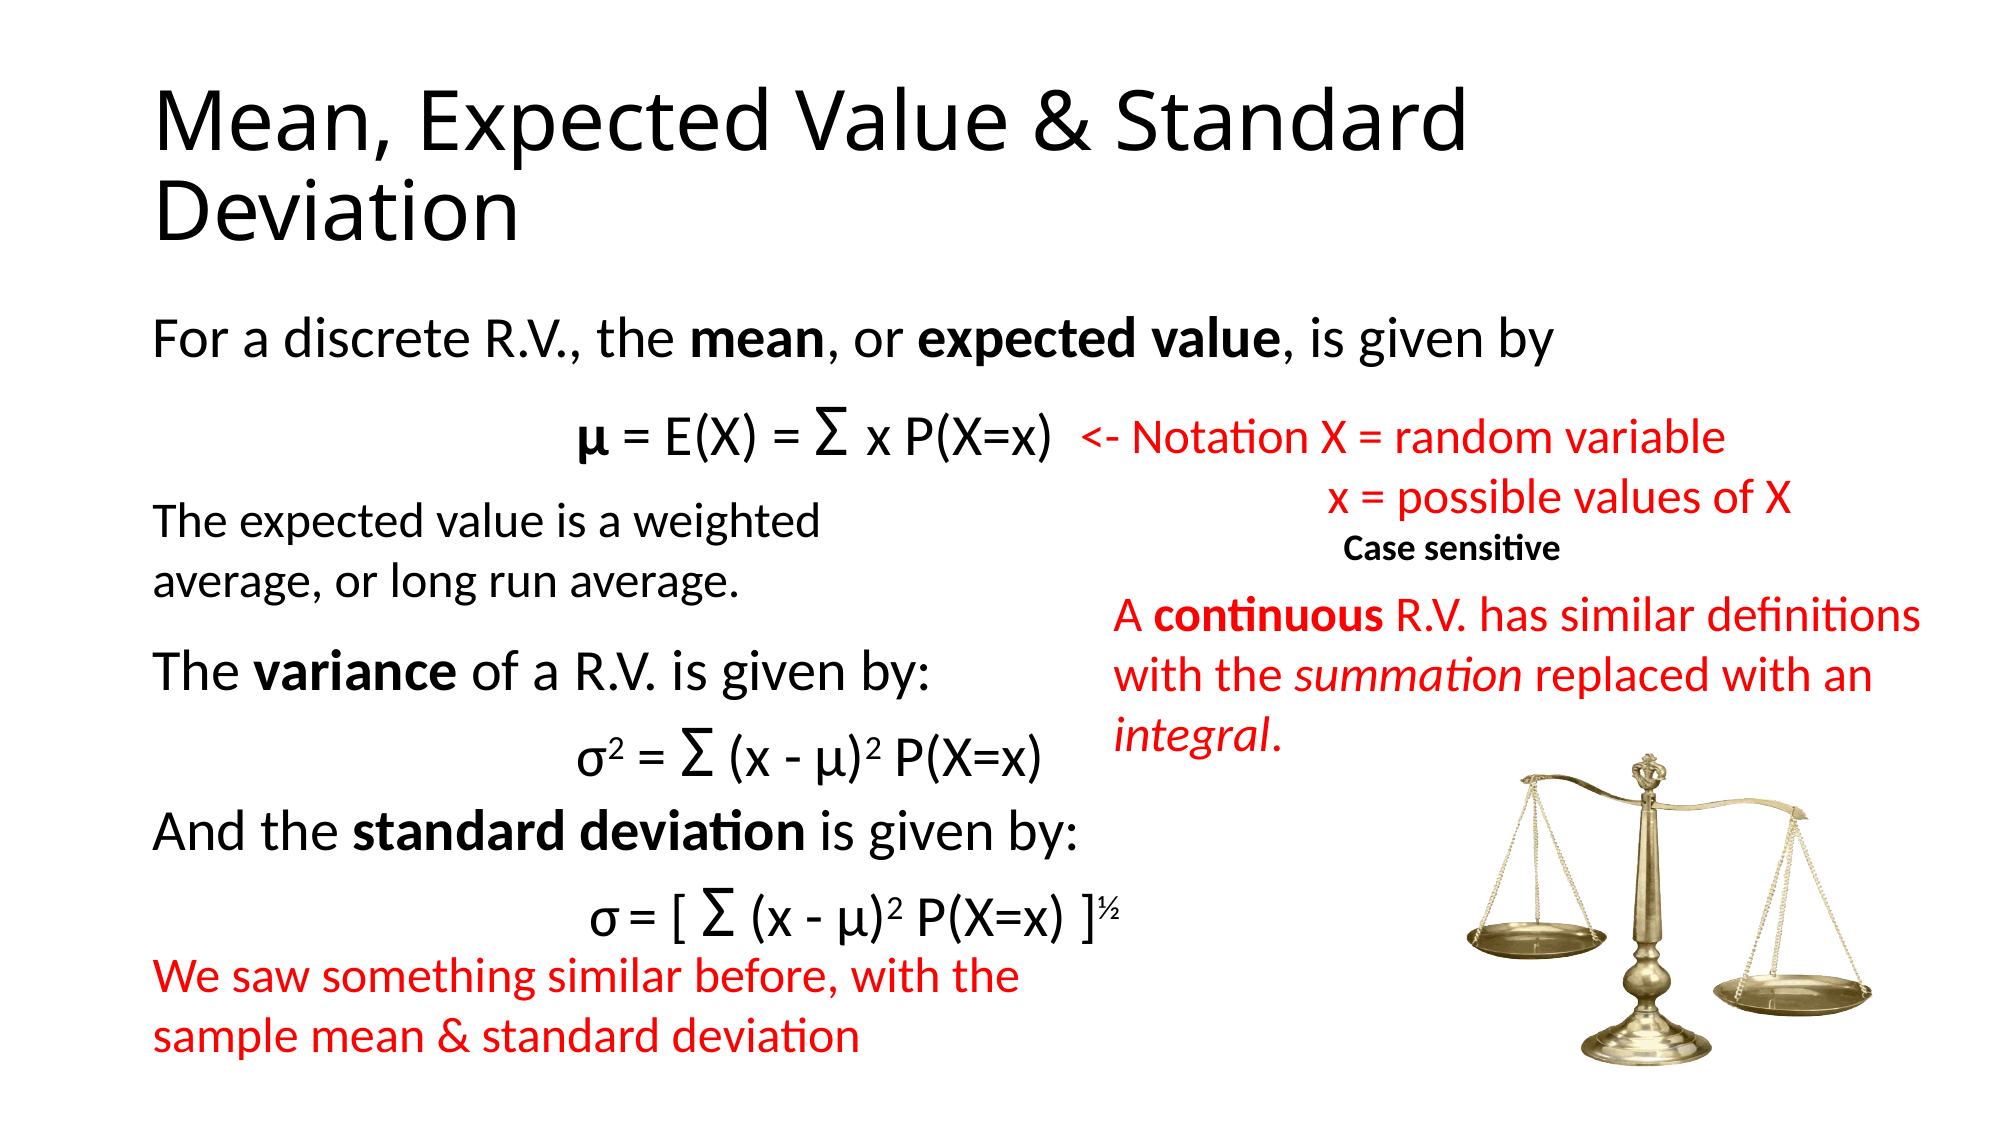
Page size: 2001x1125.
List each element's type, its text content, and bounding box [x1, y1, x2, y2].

title Mean, Expected Value & Standard Deviation [137, 59, 1863, 278]
text_box <- Notation X = random variable x = possible values of X Case sensitive [1065, 395, 1892, 576]
text_box The expected value is a weighted average, or long run average. [137, 479, 996, 615]
text_box A continuous R.V. has similar definitions with the summation replaced with an integral. [1098, 573, 1957, 769]
text_box We saw something similar before, with the sample mean & standard deviation [137, 934, 1162, 1070]
picture [1459, 747, 1880, 1071]
text_box The variance of a R.V. is given by: σ2 = Σ (x - µ)2 P(X=x) And the standard deviation is given by: σ = [ Σ (x - µ)2 P(X=x) ]½ [137, 624, 1414, 1030]
list For a discrete R.V., the mean, or expected value, is given by µ = E(X) = Σ x P(X=x) [137, 299, 1863, 481]
